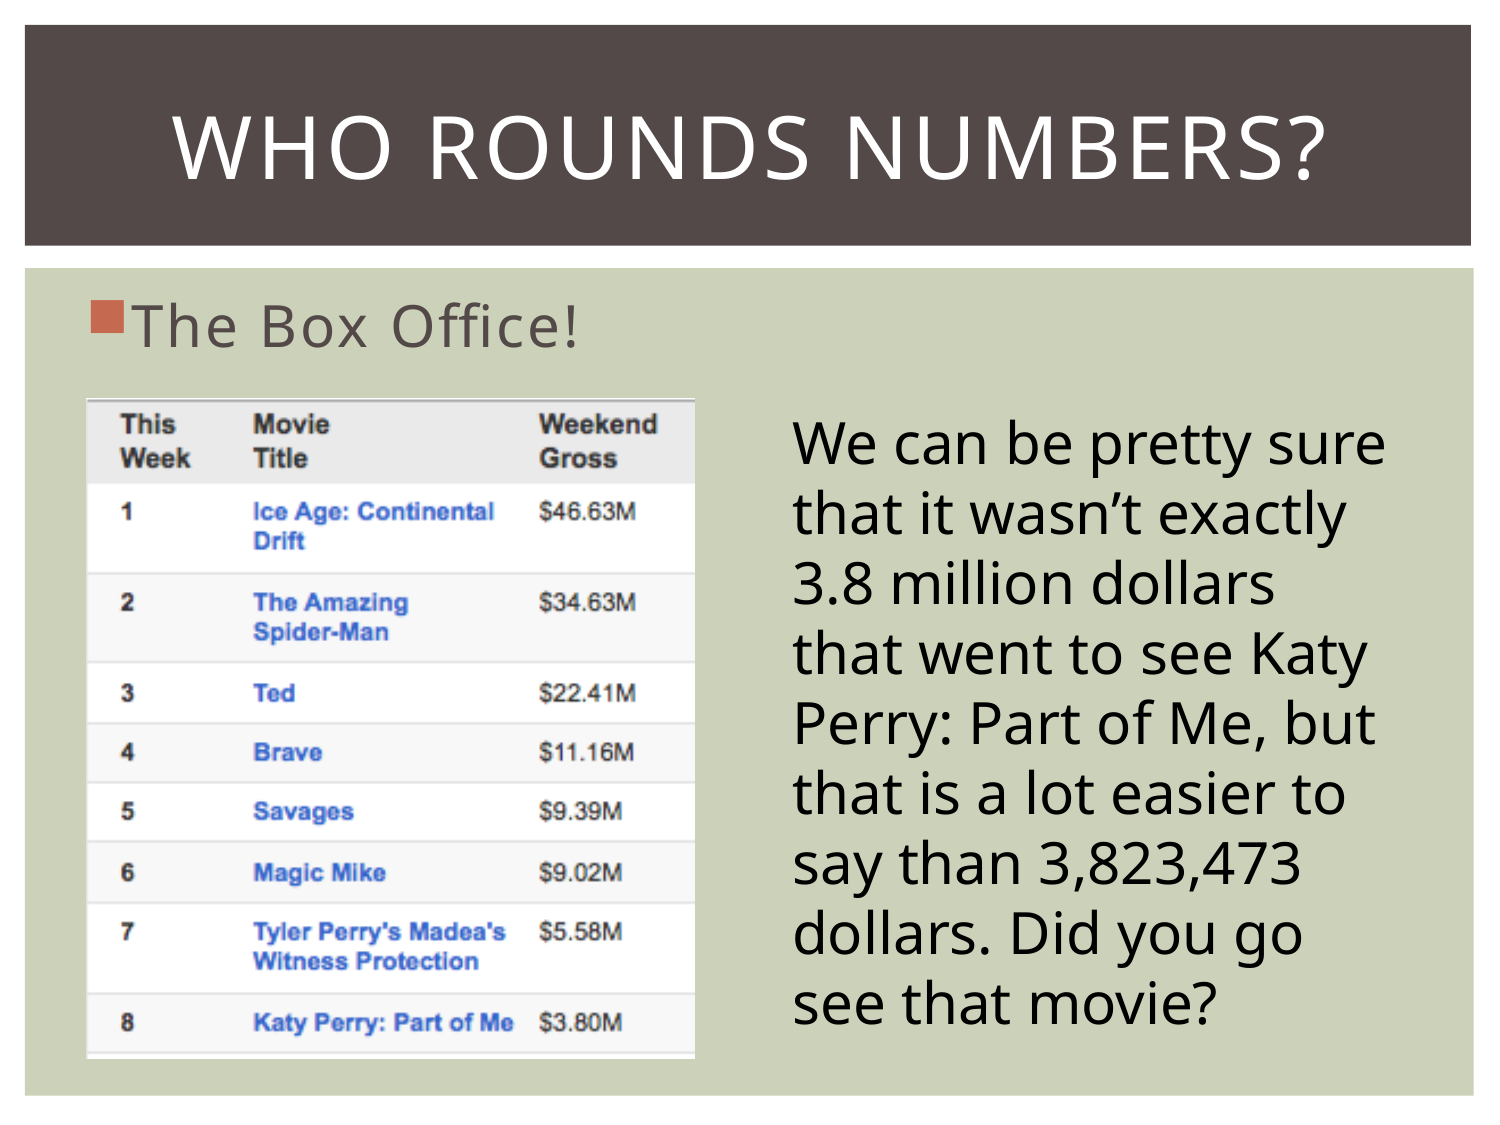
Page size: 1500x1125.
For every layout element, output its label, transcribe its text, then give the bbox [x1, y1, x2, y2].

picture [86, 398, 695, 1059]
text_box We can be pretty sure that it wasn’t exactly 3.8 million dollars that went to see Katy Perry: Part of Me, but that is a lot easier to say than 3,823,473 dollars. Did you go see that movie? [777, 398, 1411, 1044]
list The Box Office! [62, 282, 1442, 1005]
title Who rounds numbers? [62, 58, 1438, 232]
